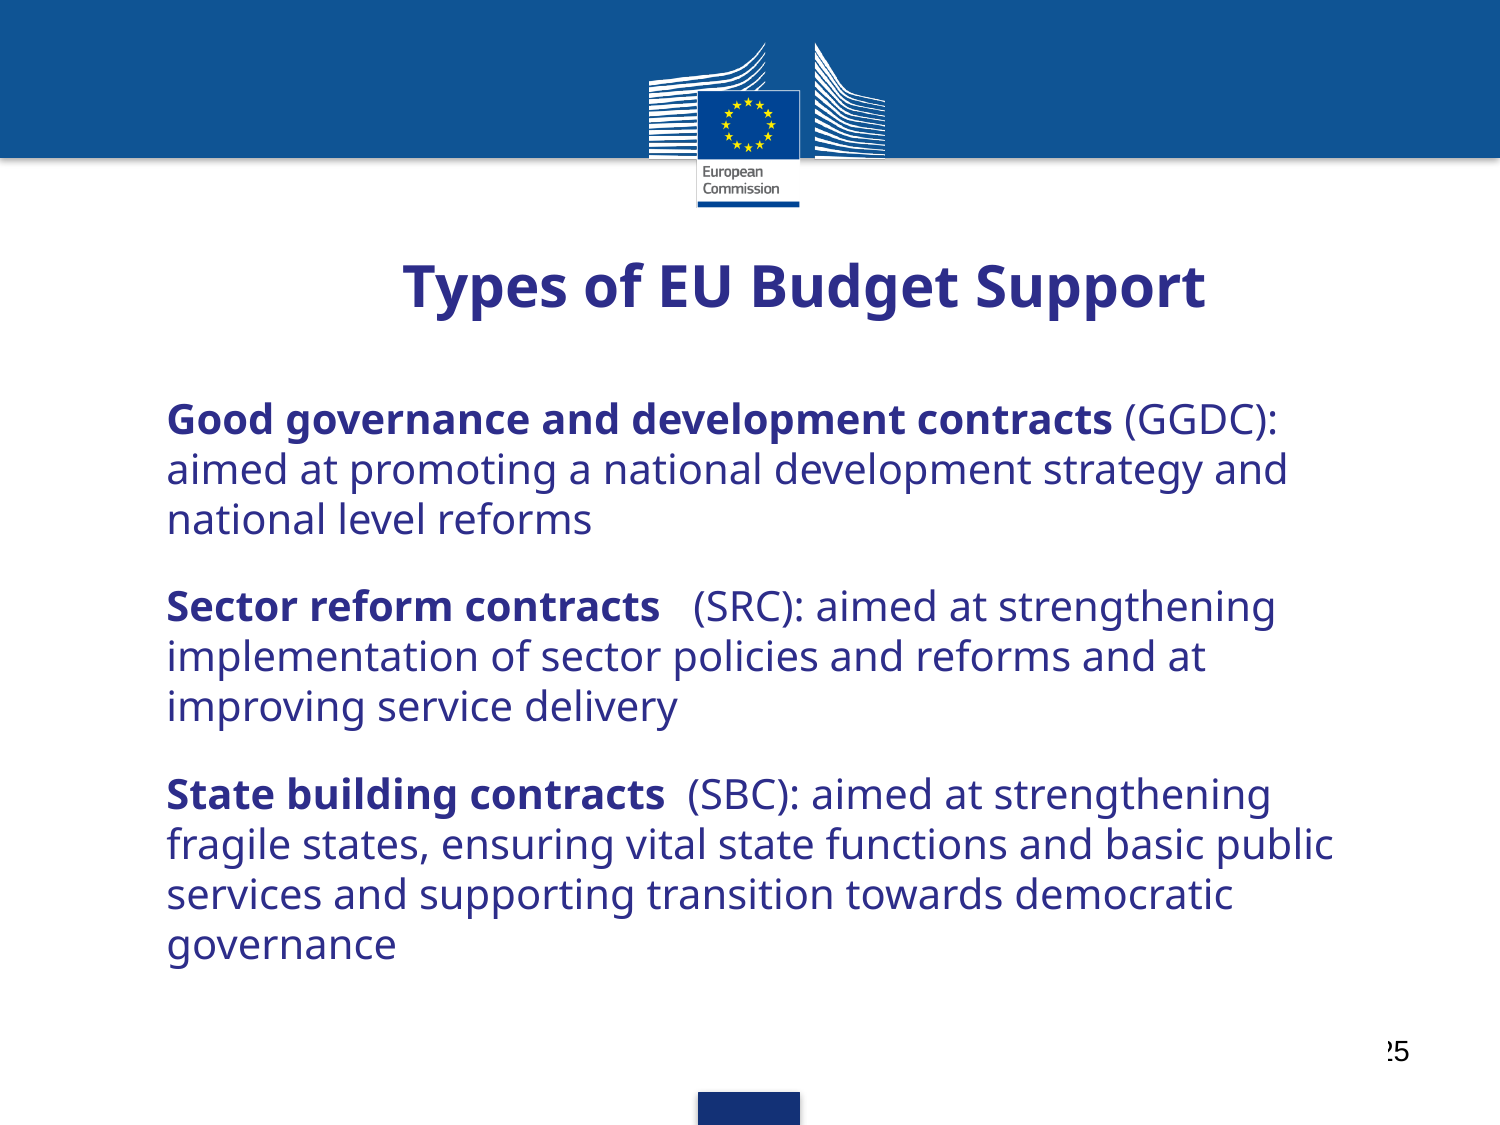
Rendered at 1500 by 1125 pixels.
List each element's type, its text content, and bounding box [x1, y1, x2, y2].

text_box Good governance and development contracts (GGDC): aimed at promoting a national development strategy and national level reforms Sector reform contracts (SRC): aimed at strengthening implementation of sector policies and reforms and at improving service delivery State building contracts (SBC): aimed at strengthening fragile states, ensuring vital state functions and basic public services and supporting transition towards democratic governance [76, 385, 1388, 1063]
picture [649, 42, 885, 208]
title Types of EU Budget Support [162, 231, 1389, 338]
slide_number 25 [1074, 1024, 1426, 1103]
